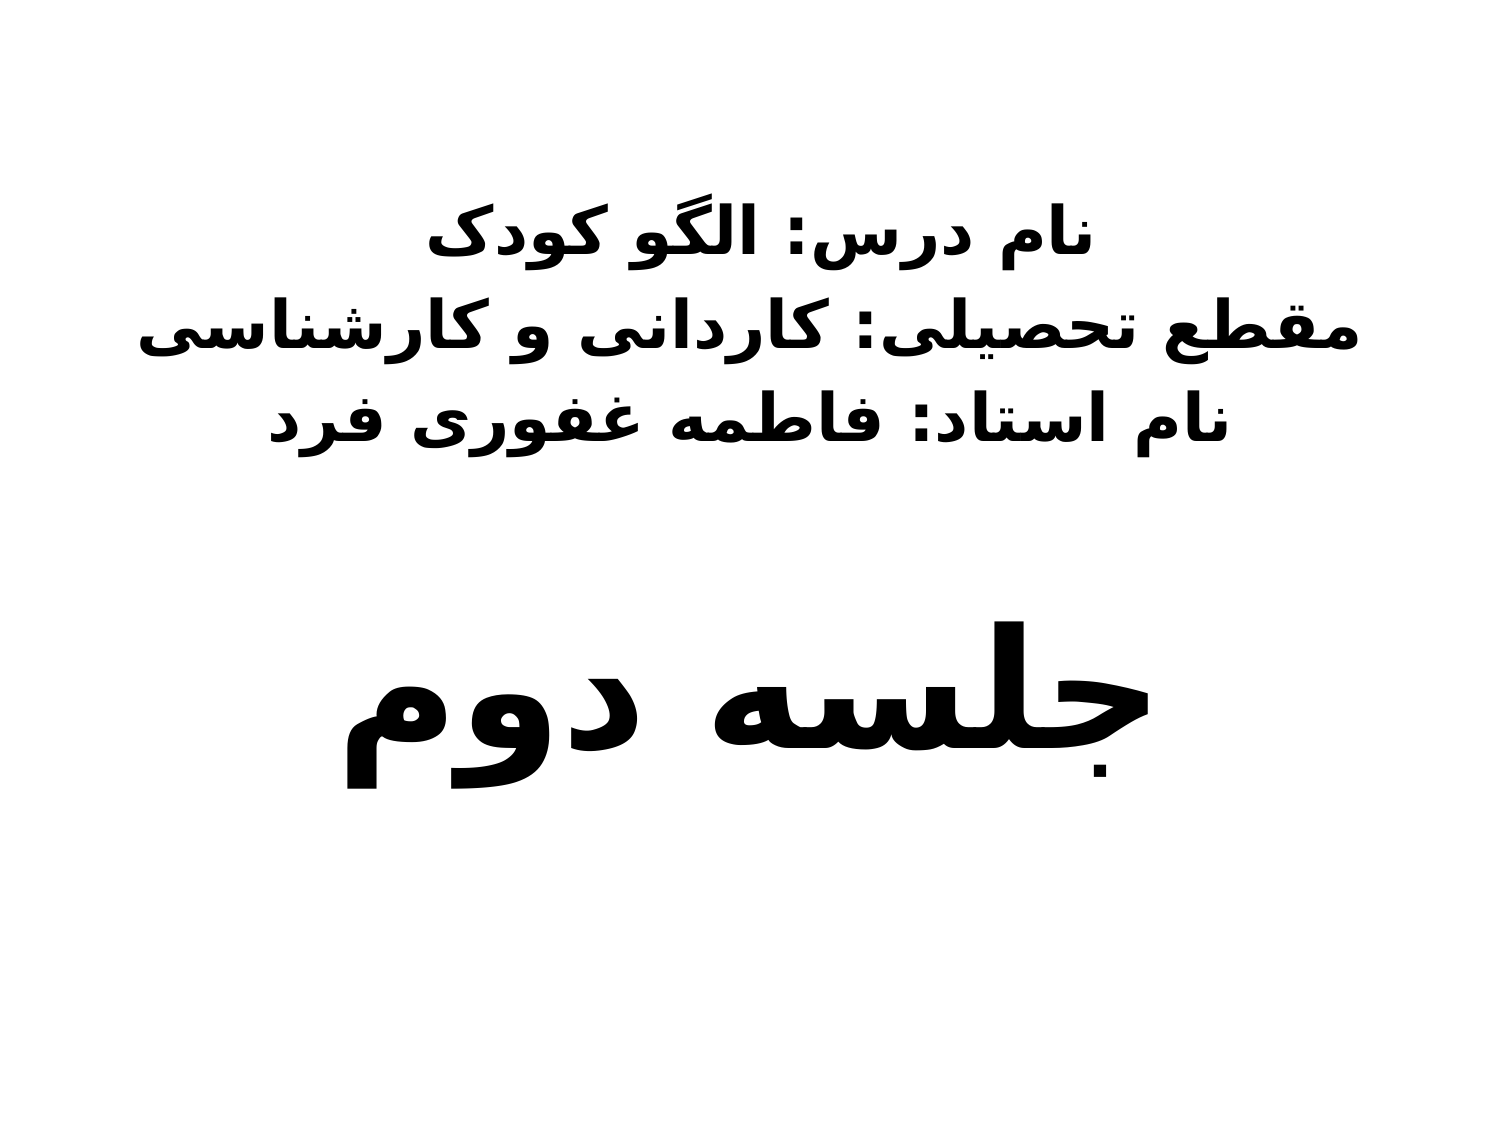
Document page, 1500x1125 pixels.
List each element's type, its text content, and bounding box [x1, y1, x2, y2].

list نام درس: الگو کودک مقطع تحصیلی: کاردانی و کارشناسی نام استاد: فاطمه غفوری فرد جلسه دوم [75, 87, 1425, 1005]
